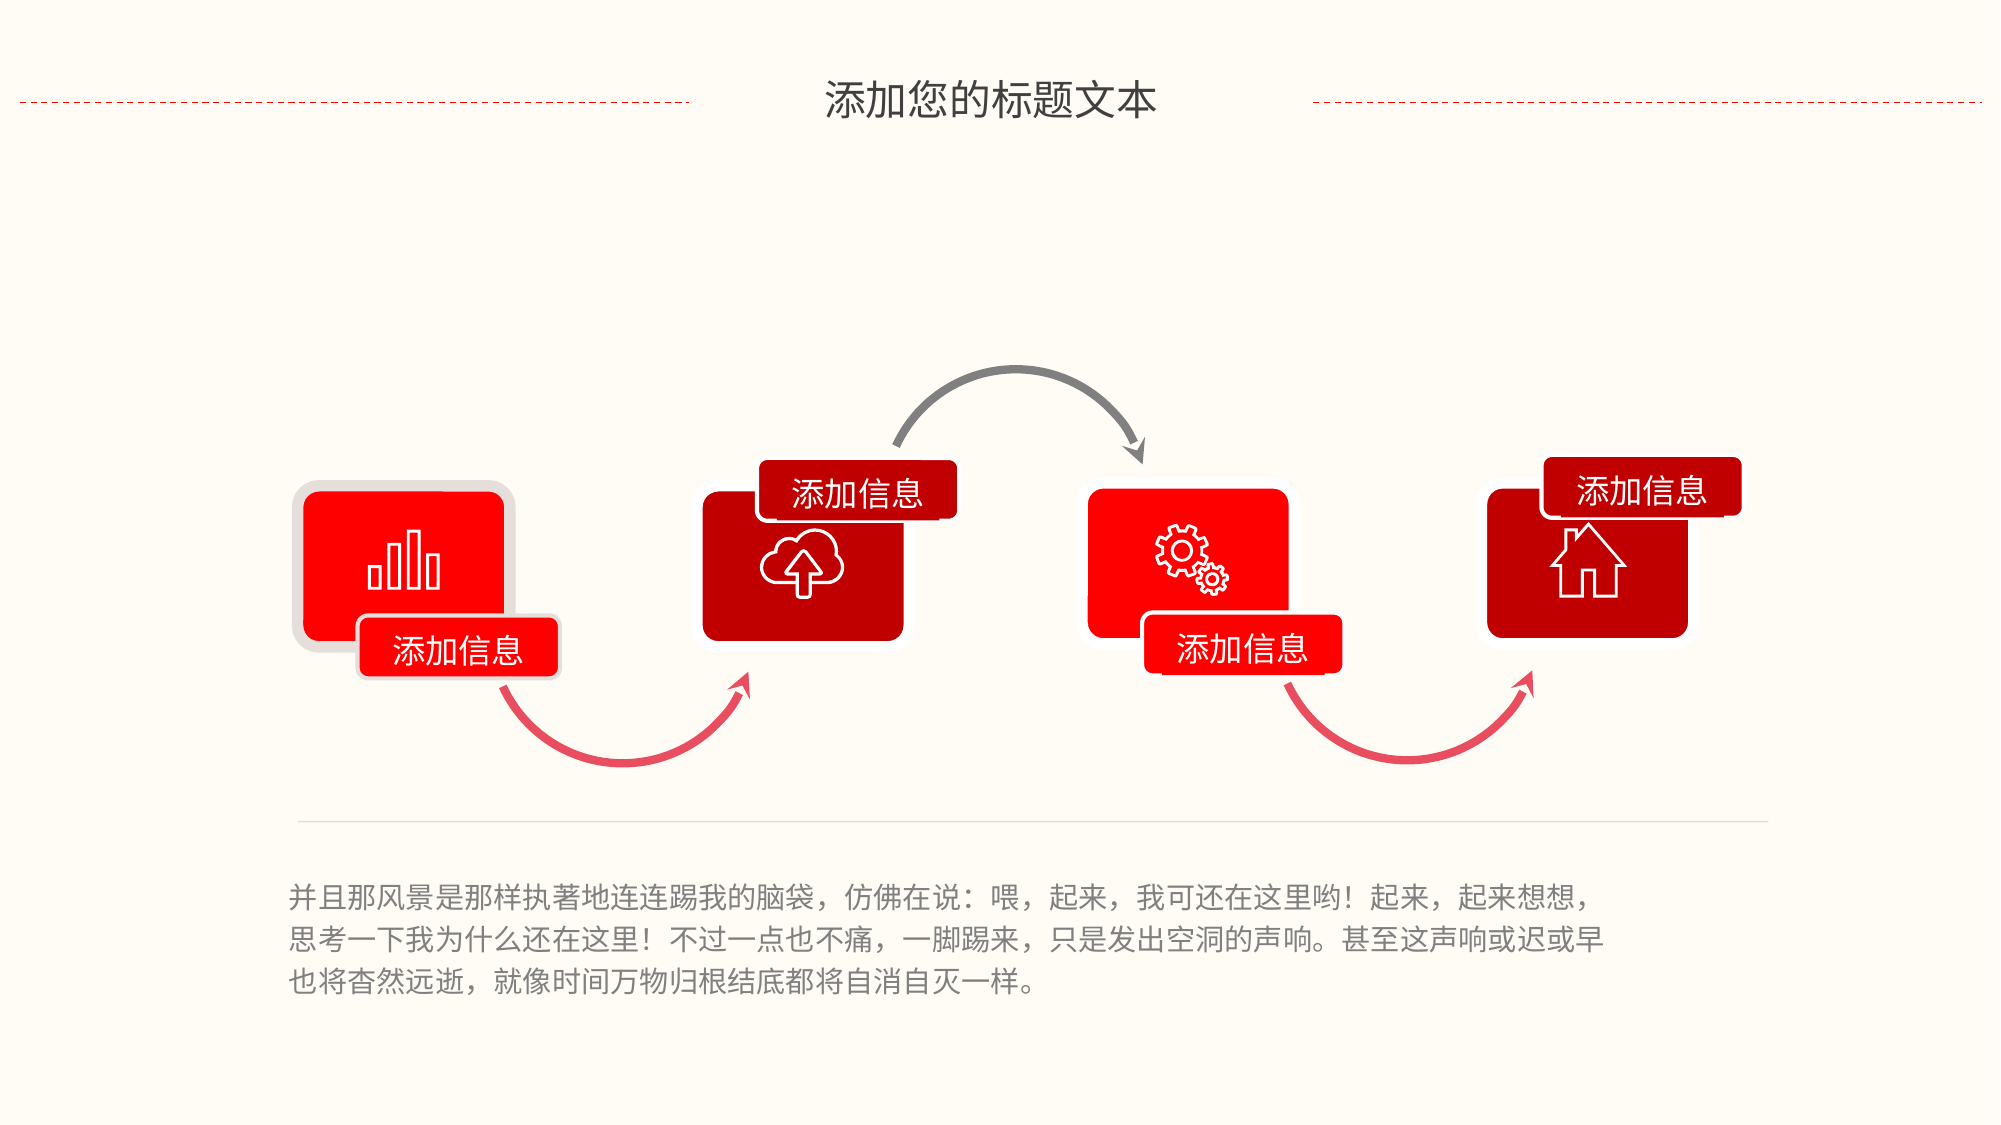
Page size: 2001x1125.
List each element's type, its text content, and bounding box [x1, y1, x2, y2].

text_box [1081, 482, 1345, 677]
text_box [297, 485, 561, 680]
text_box 并且那风景是那样执著地连连踢我的脑袋，仿佛在说：喂，起来，我可还在这里哟！起来，起来想想，思考一下我为什么还在这里！不过一点也不痛，一脚踢来，只是发出空洞的声响。甚至这声响或迟或早也将杳然远逝，就像时间万物归根结底都将自消自灭一样。 [274, 865, 1628, 1006]
text_box [1286, 628, 1534, 762]
text_box [502, 631, 750, 765]
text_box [1481, 454, 1744, 645]
text_box [895, 368, 1145, 502]
text_box 添加您的标题文本 [767, 66, 1215, 132]
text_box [696, 457, 960, 648]
